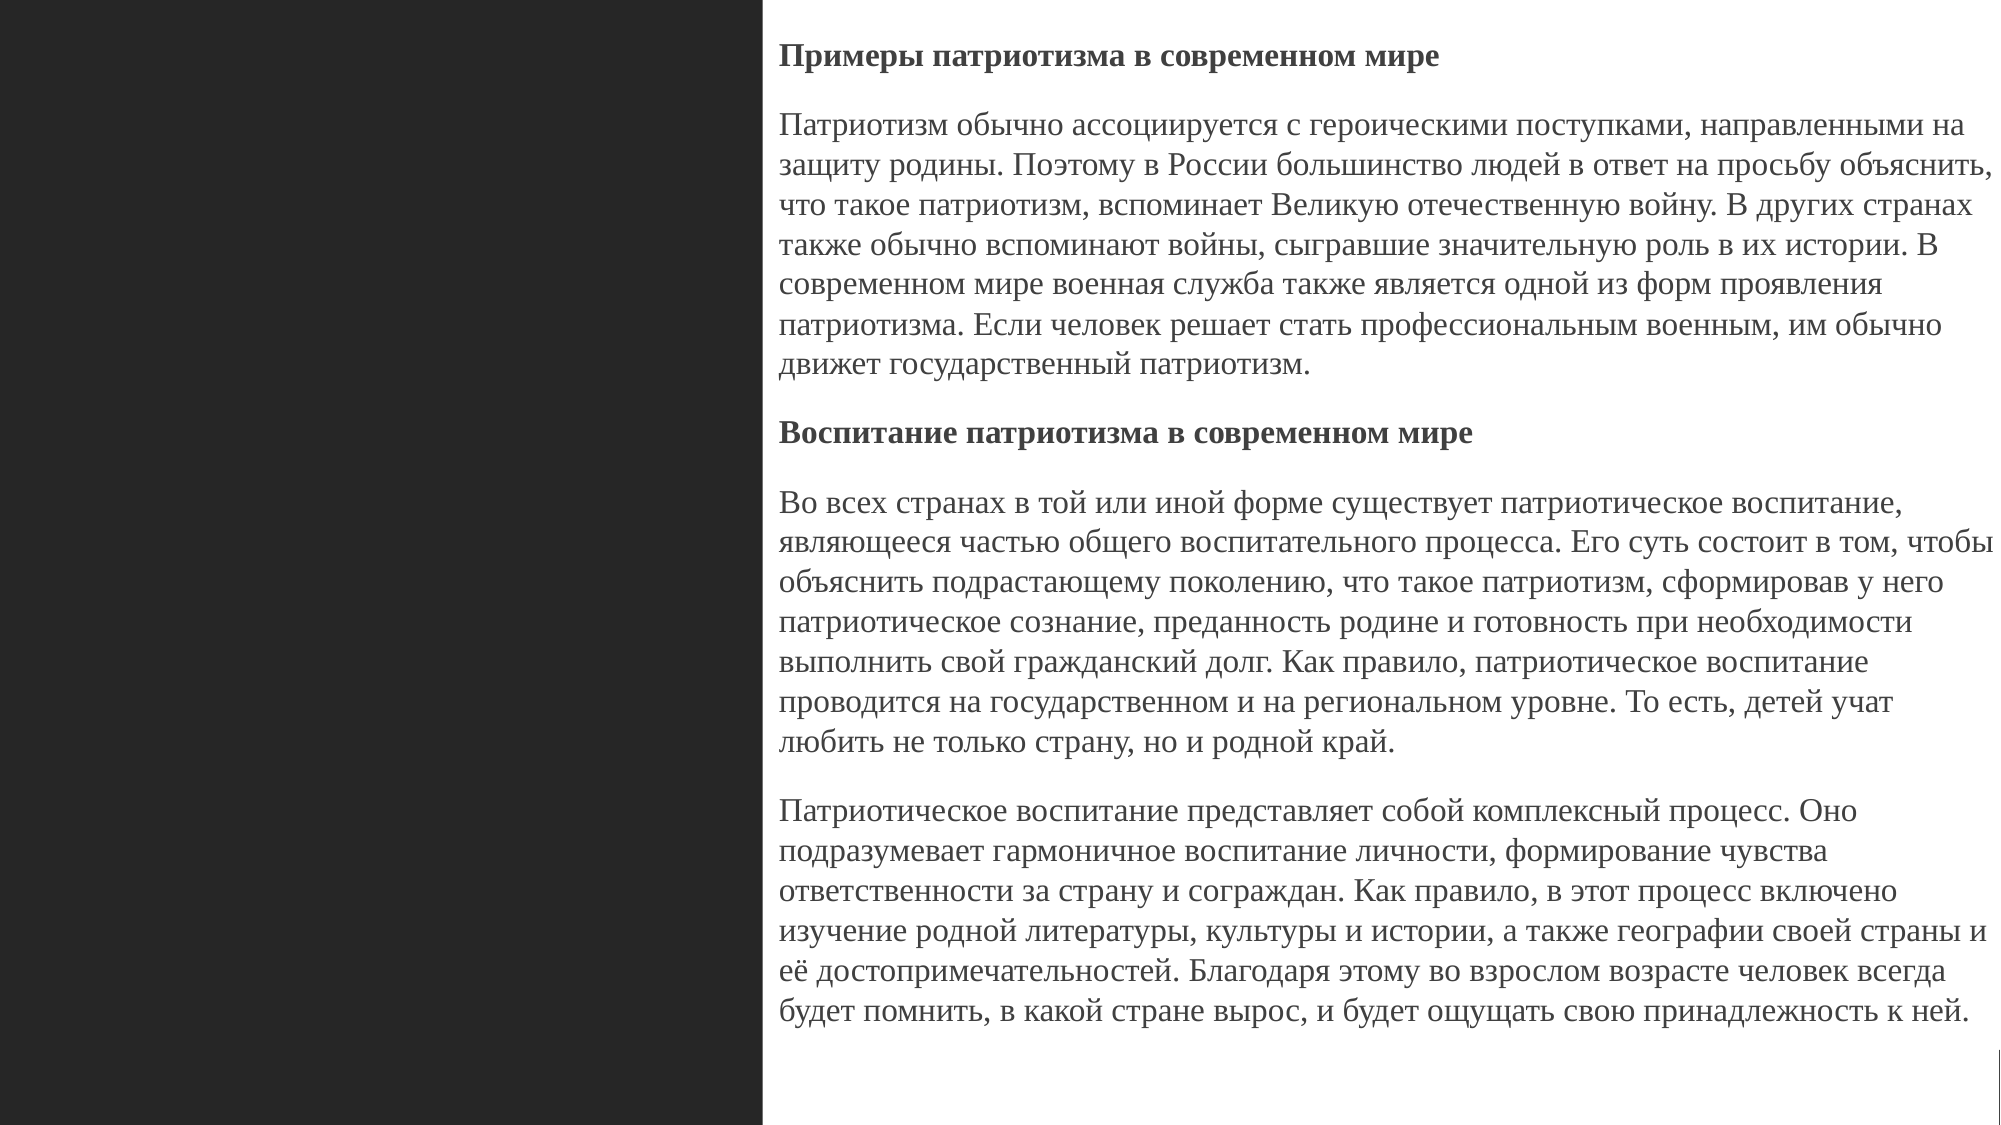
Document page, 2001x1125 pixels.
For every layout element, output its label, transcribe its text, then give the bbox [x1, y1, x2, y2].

text_box [0, 0, 763, 1125]
list Примеры патриотизма в современном мире Патриотизм обычно ассоциируется с героическими поступками, направленными на защиту родины. Поэтому в России большинство людей в ответ на просьбу объяснить, что такое патриотизм, вспоминает Великую отечественную войну. В других странах также обычно вспоминают войны, сыгравшие значительную роль в их истории. В современном мире военная служба также является одной из форм проявления патриотизма. Если человек решает стать профессиональным военным, им обычно движет государственный патриотизм. Воспитание патриотизма в современном мире Во всех странах в той или иной форме существует патриотическое воспитание, являющееся частью общего воспитательного процесса. Его суть состоит в том, чтобы объяснить подрастающему поколению, что такое патриотизм, сформировав у него патриотическое сознание, преданность родине и готовность при необходимости выполнить свой гражданский долг. Как правило, патриотическое воспитание проводится на государственном и на региональном уровне. То есть, детей учат любить не только страну, но и родной край. Патриотическое воспитание представляет собой комплексный процесс. Оно подразумевает гармоничное воспитание личности, формирование чувства ответственности за страну и сограждан. Как правило, в этот процесс включено изучение родной литературы, культуры и истории, а также географии своей страны и её достопримечательностей. Благодаря этому во взрослом возрасте человек всегда будет помнить, в какой стране вырос, и будет ощущать свою принадлежность к ней. [763, 0, 2000, 1125]
